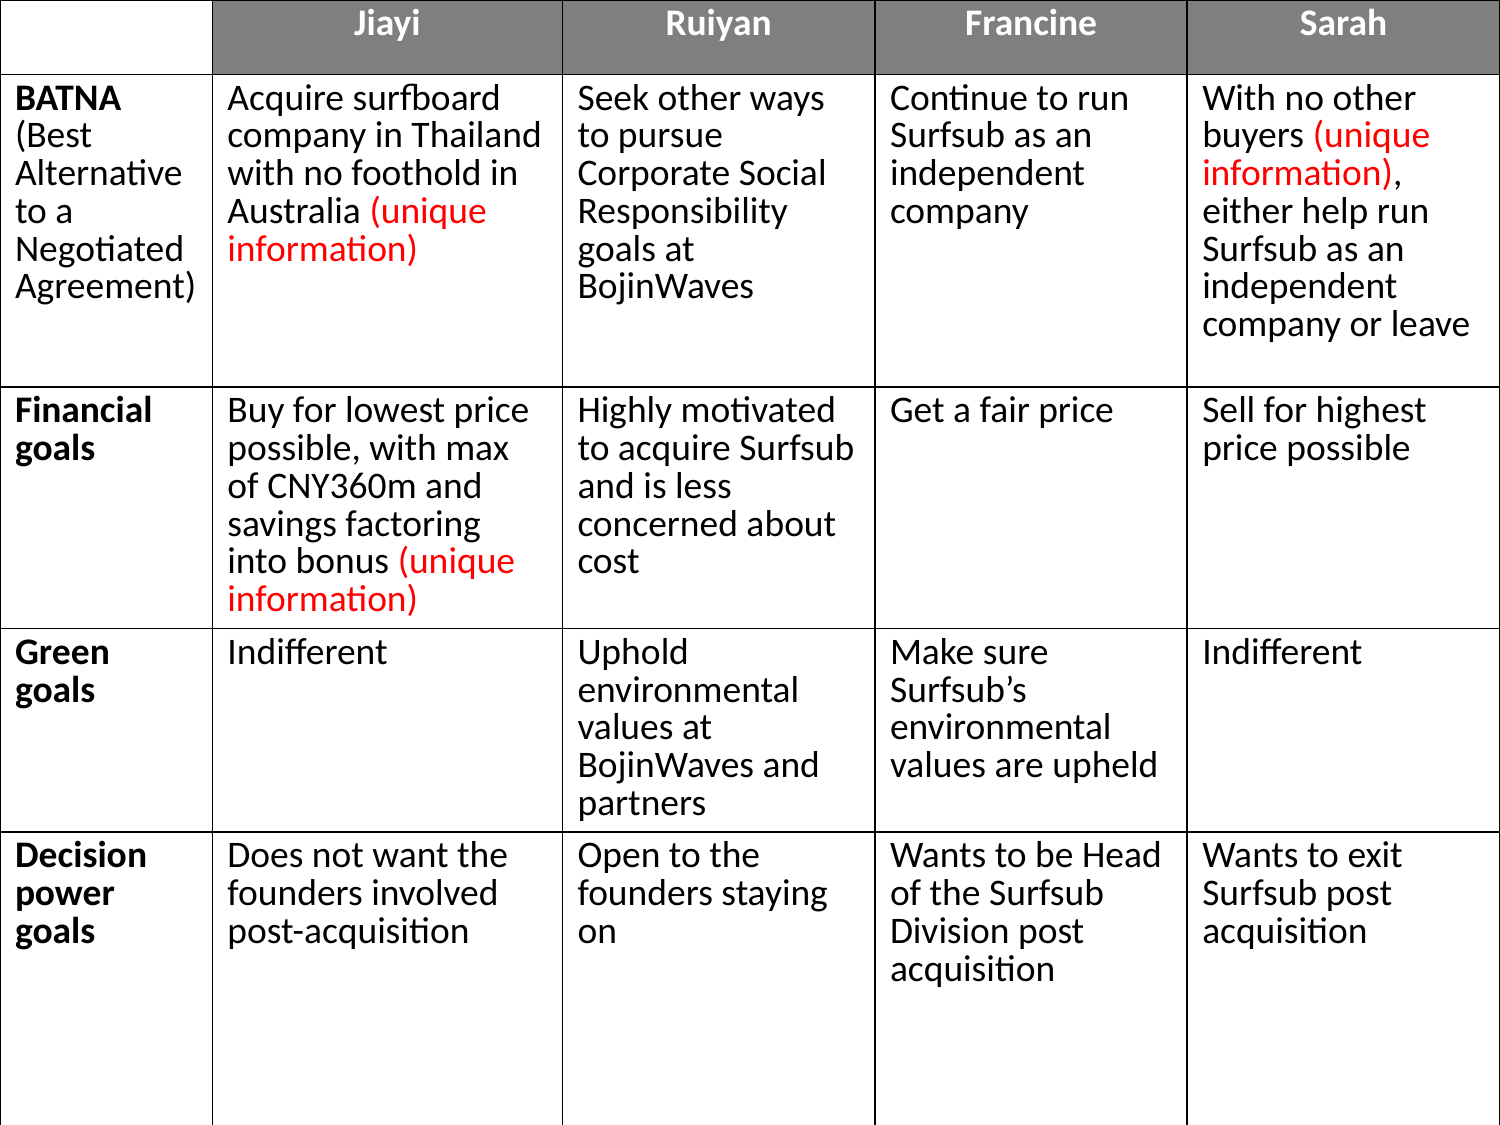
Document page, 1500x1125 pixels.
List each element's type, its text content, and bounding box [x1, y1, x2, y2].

table_cell Does not want the founders involved post-acquisition [213, 833, 562, 1125]
table_cell Green goals [1, 629, 212, 831]
table_cell Get a fair price [876, 388, 1186, 628]
table_cell Wants to be Head of the Surfsub Division post acquisition [876, 833, 1186, 1125]
table_header Jiayi [213, 1, 562, 74]
table_cell Decision power goals [1, 833, 212, 1125]
table_cell Buy for lowest price possible, with max of CNY360m and savings factoring into bonus (unique information) [213, 388, 562, 628]
table_header Ruiyan [563, 1, 874, 74]
table_cell BATNA (Best Alternative to a Negotiated Agreement) [1, 75, 212, 386]
table_cell Uphold environmental values at BojinWaves and partners [563, 629, 874, 831]
table_header Sarah [1188, 1, 1499, 74]
table_cell Make sure Surfsub’s environmental values are upheld [876, 629, 1186, 831]
table_cell With no other buyers (unique information), either help run Surfsub as an independent company or leave [1188, 75, 1499, 386]
table_cell Open to the founders staying on [563, 833, 874, 1125]
table_cell Financial goals [1, 388, 212, 628]
table_cell Indifferent [1188, 629, 1499, 831]
table_cell Seek other ways to pursue Corporate Social Responsibility goals at BojinWaves [563, 75, 874, 386]
table_cell Continue to run Surfsub as an independent company [876, 75, 1186, 386]
table_cell Acquire surfboard company in Thailand with no foothold in Australia (unique information) [213, 75, 562, 386]
table_cell Wants to exit Surfsub post acquisition [1188, 833, 1499, 1125]
table_cell Highly motivated to acquire Surfsub and is less concerned about cost [563, 388, 874, 628]
table_header [1, 1, 212, 74]
table_header Francine [876, 1, 1186, 74]
table_cell Indifferent [213, 629, 562, 831]
table_cell Sell for highest price possible [1188, 388, 1499, 628]
